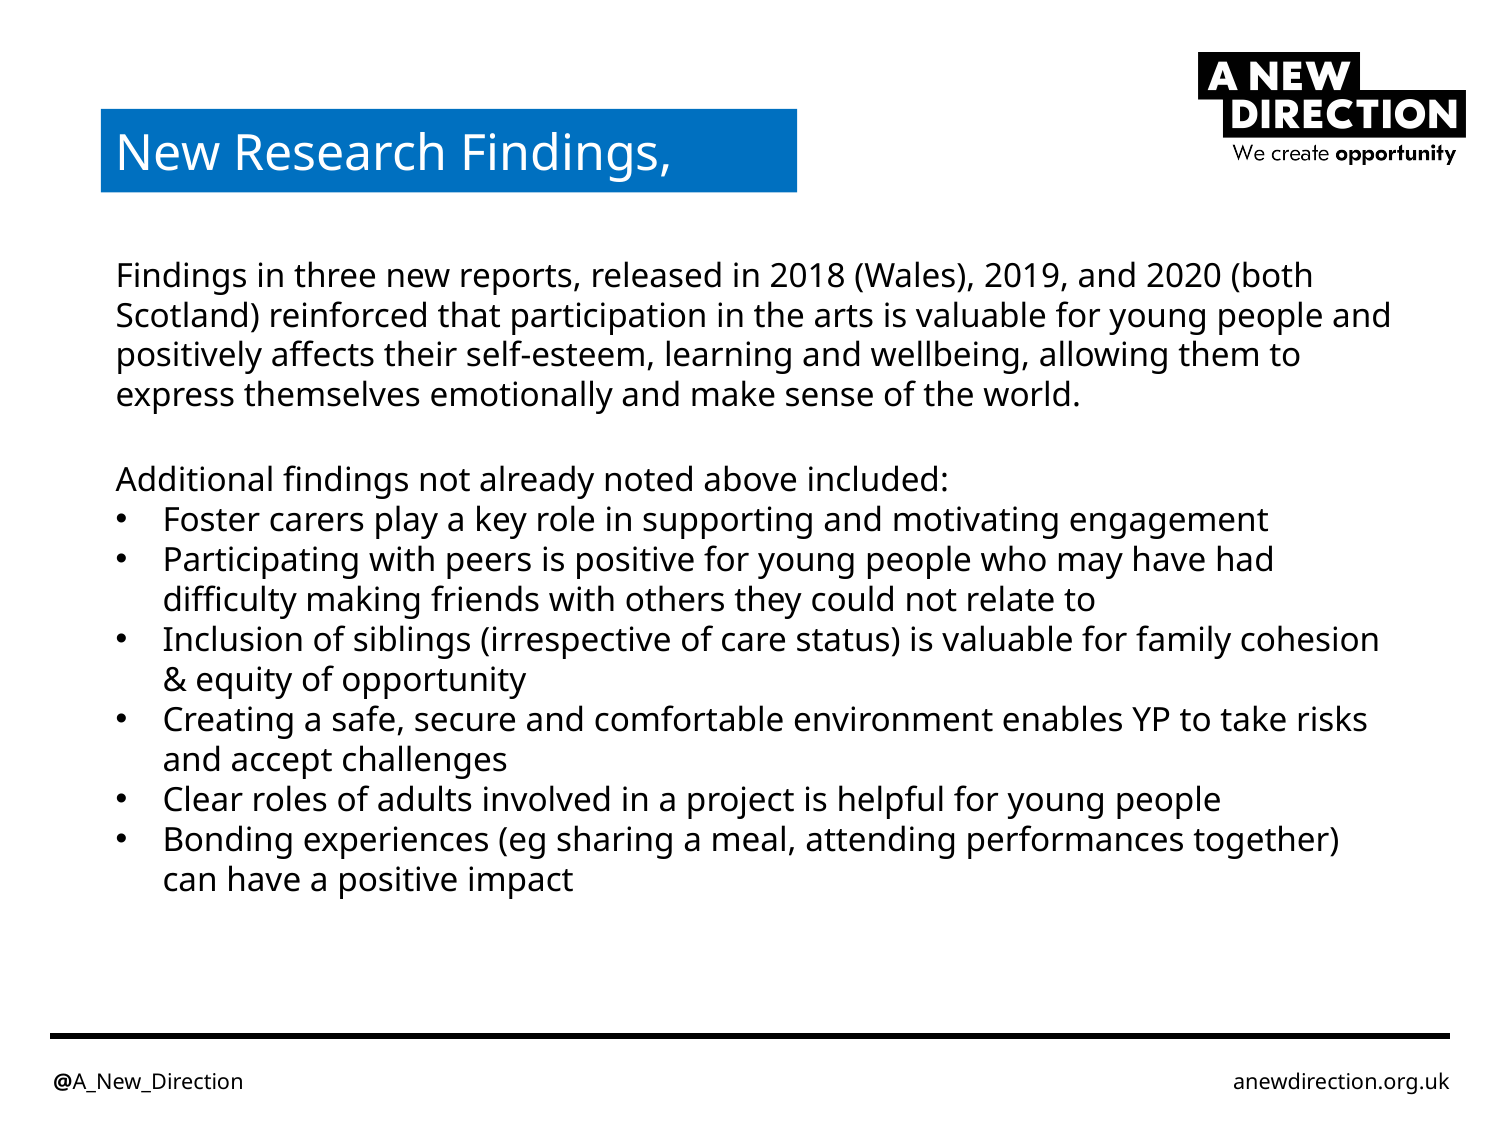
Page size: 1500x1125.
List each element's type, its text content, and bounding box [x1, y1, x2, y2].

text_box Findings in three new reports, released in 2018 (Wales), 2019, and 2020 (both Scotland) reinforced that participation in the arts is valuable for young people and positively affects their self-esteem, learning and wellbeing, allowing them to express themselves emotionally and make sense of the world. Additional findings not already noted above included: Foster carers play a key role in supporting and motivating engagement Participating with peers is positive for young people who may have had difficulty making friends with others they could not relate to Inclusion of siblings (irrespective of care status) is valuable for family cohesion & equity of opportunity Creating a safe, secure and comfortable environment enables YP to take risks and accept challenges Clear roles of adults involved in a project is helpful for young people Bonding experiences (eg sharing a meal, attending performances together) can have a positive impact [100, 246, 1412, 905]
text_box anewdirection.org.uk [974, 1063, 1450, 1094]
picture [1198, 52, 1466, 165]
text_box [50, 1033, 1450, 1039]
text_box New Research Findings, 2021 [100, 108, 798, 193]
text_box @A_New_Direction [53, 1063, 529, 1094]
